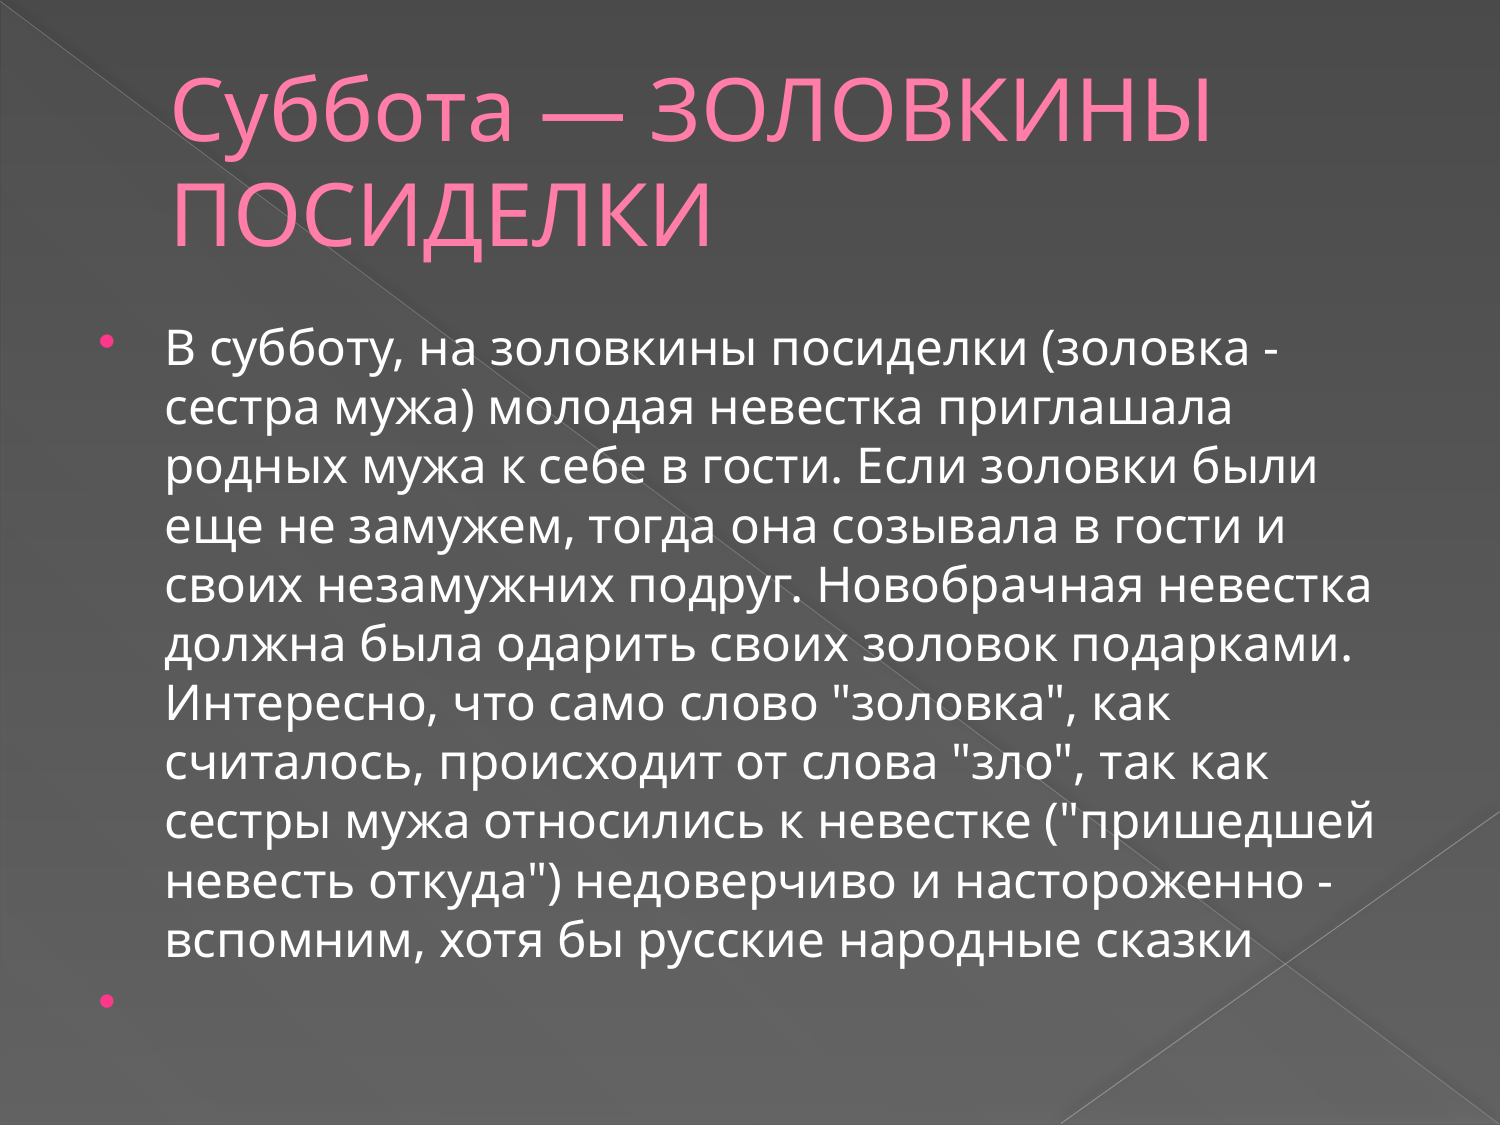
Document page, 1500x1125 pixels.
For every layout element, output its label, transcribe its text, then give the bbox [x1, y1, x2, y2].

title Суббота — ЗОЛОВКИНЫ ПОСИДЕЛКИ [75, 43, 1425, 274]
list В субботу, на золовкины посиделки (золовка - сестра мужа) молодая невестка приглашала родных мужа к себе в гости. Если золовки были еще не замужем, тогда она созывала в гости и своих незамужних подруг. Новобрачная невестка должна была одарить своих золовок подарками. Интересно, что само слово "золовка", как считалось, происходит от слова "зло", так как сестры мужа относились к невестке ("пришедшей невесть откуда") недоверчиво и настороженно - вспомним, хотя бы русские народные сказки [75, 308, 1425, 1059]
